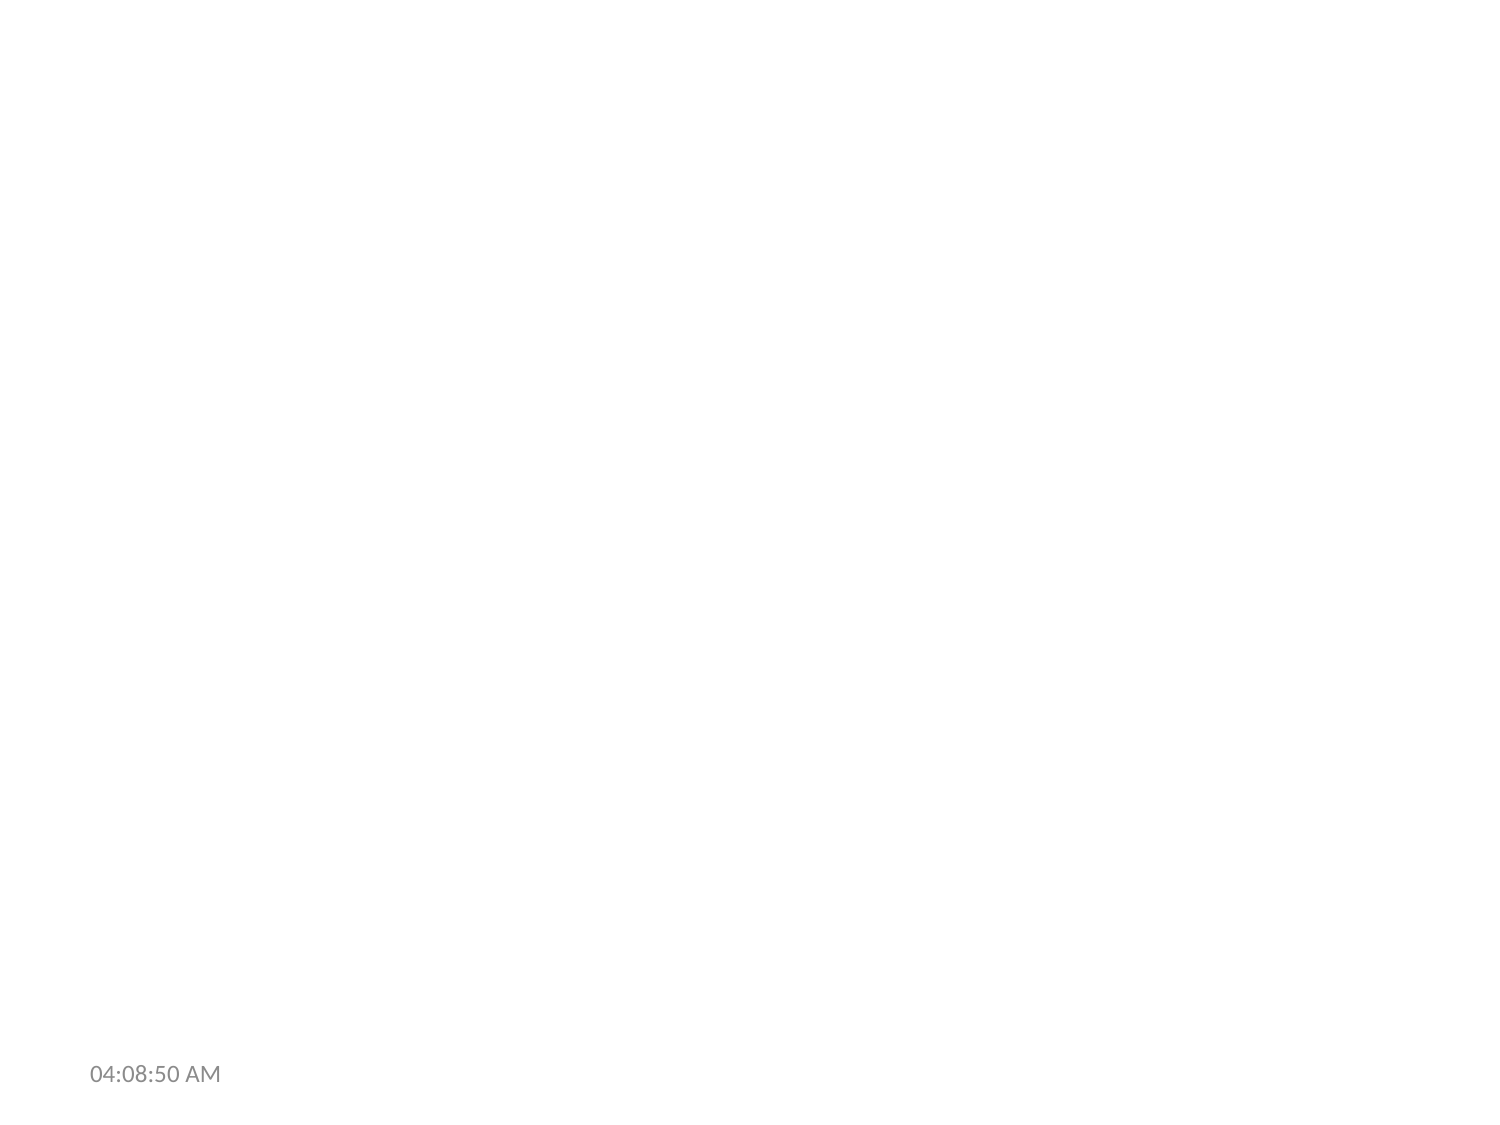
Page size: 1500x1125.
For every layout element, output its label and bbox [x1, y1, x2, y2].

slide_number [75, 1042, 425, 1103]
